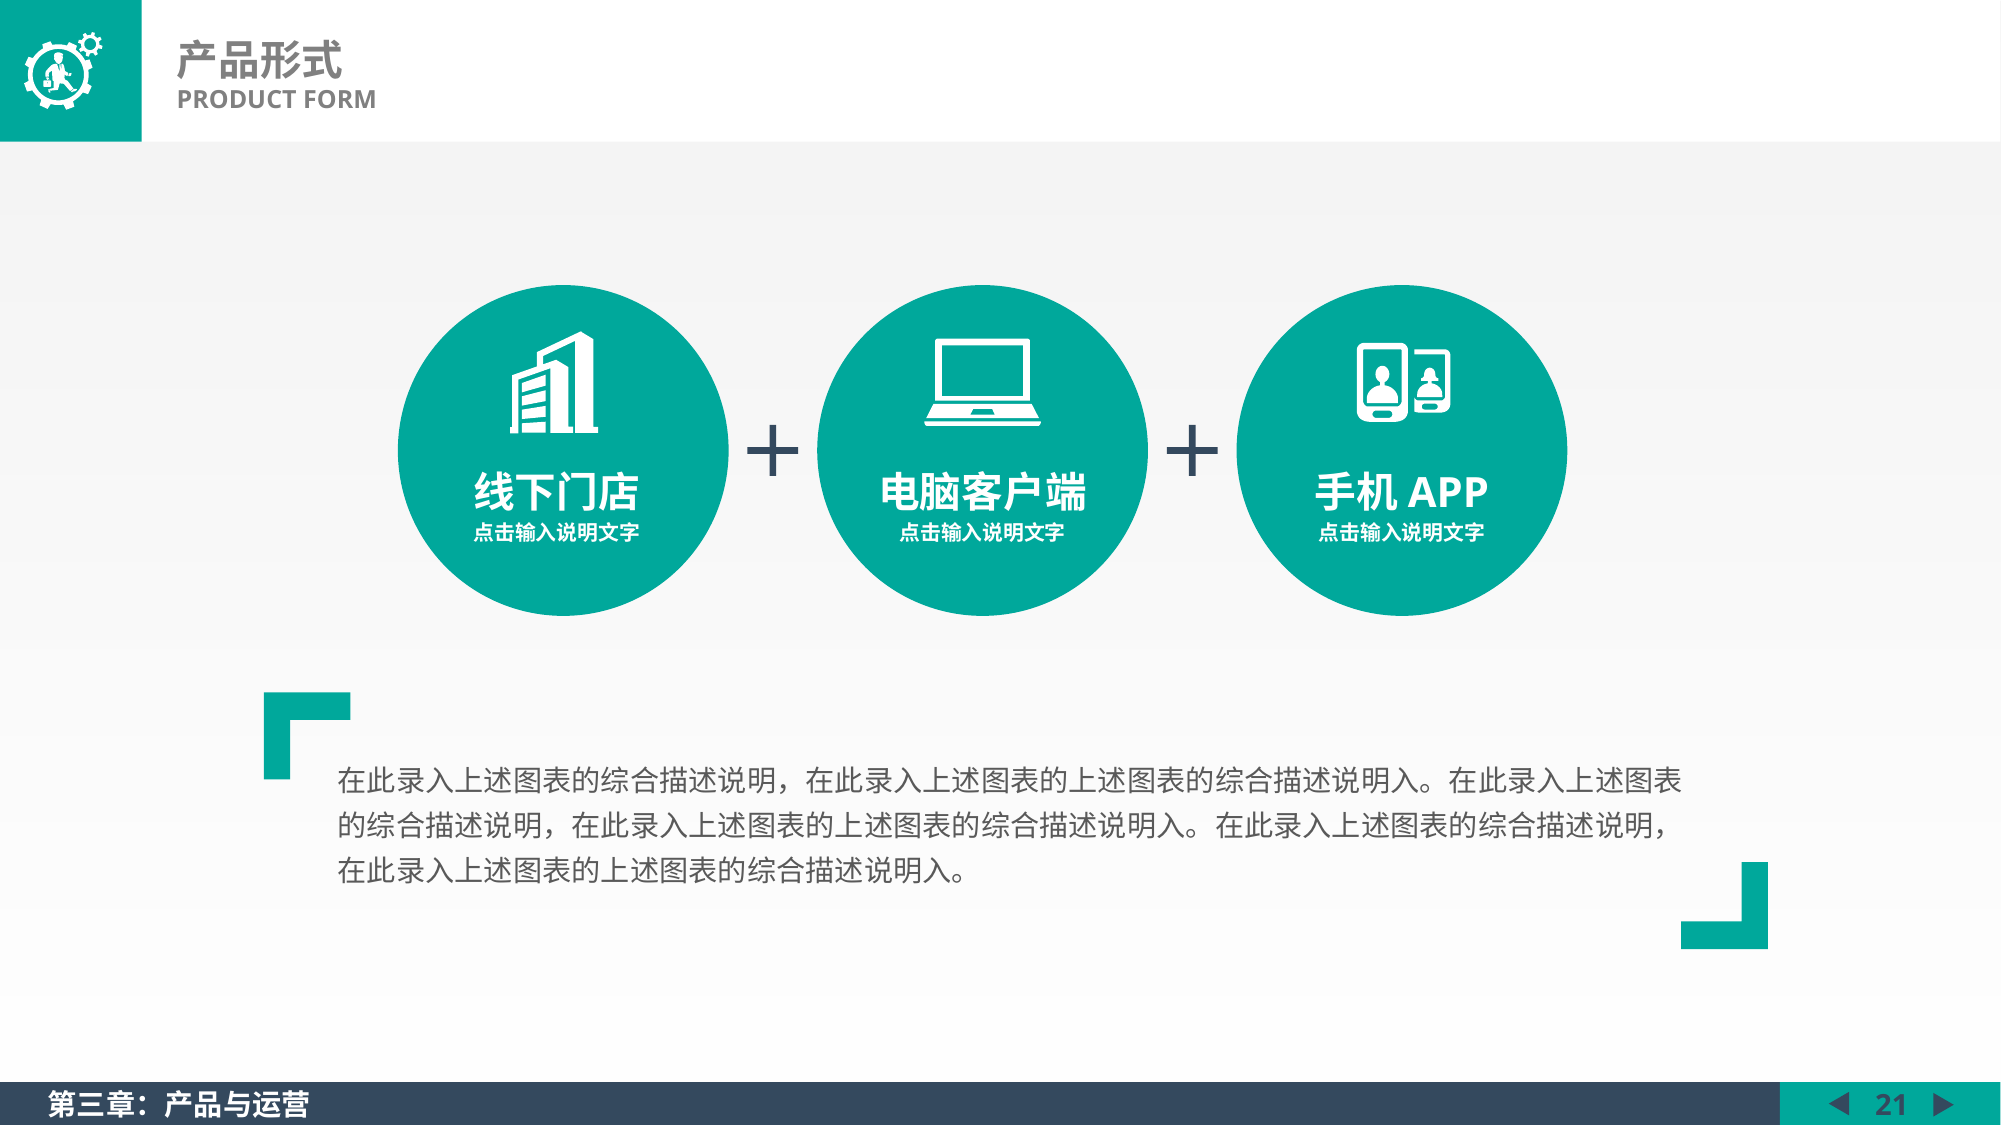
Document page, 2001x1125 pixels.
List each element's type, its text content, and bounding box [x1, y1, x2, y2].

text_box 点击输入说明文字 [1306, 519, 1498, 545]
text_box 电脑客户端 [873, 465, 1092, 516]
text_box 产品形式 PRODUCT FORM [161, 59, 859, 138]
text_box [1356, 342, 1408, 422]
text_box [926, 403, 1039, 419]
text_box [815, 282, 1151, 618]
text_box 手机APP [1306, 465, 1498, 516]
text_box [0, 1080, 8, 1125]
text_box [1166, 424, 1218, 477]
text_box [510, 331, 599, 434]
text_box [263, 692, 351, 780]
text_box 第三章：产品与运营 [8, 1078, 351, 1125]
text_box [924, 421, 1041, 426]
text_box 点击输入说明文字 [886, 519, 1079, 545]
text_box [24, 32, 103, 110]
text_box [1681, 862, 1768, 950]
text_box 点击输入说明文字 [471, 519, 642, 545]
text_box [1414, 349, 1451, 413]
text_box 21 [1779, 1078, 2001, 1125]
text_box 在此录入上述图表的综合描述说明，在此录入上述图表的上述图表的综合描述说明入。在此录入上述图表的综合描述说明，在此录入上述图表的上述图表的综合描述说明入。在此录入上述图表的综合描述说明，在此录入上述图表的上述图表的综合描述说明入。 [322, 743, 1725, 895]
text_box [351, 1080, 1778, 1125]
text_box [935, 338, 1030, 401]
text_box 线下门店 [471, 465, 642, 516]
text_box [747, 424, 799, 477]
text_box [0, 0, 144, 144]
text_box [144, 0, 2001, 144]
text_box [395, 282, 731, 618]
text_box [1234, 282, 1570, 618]
